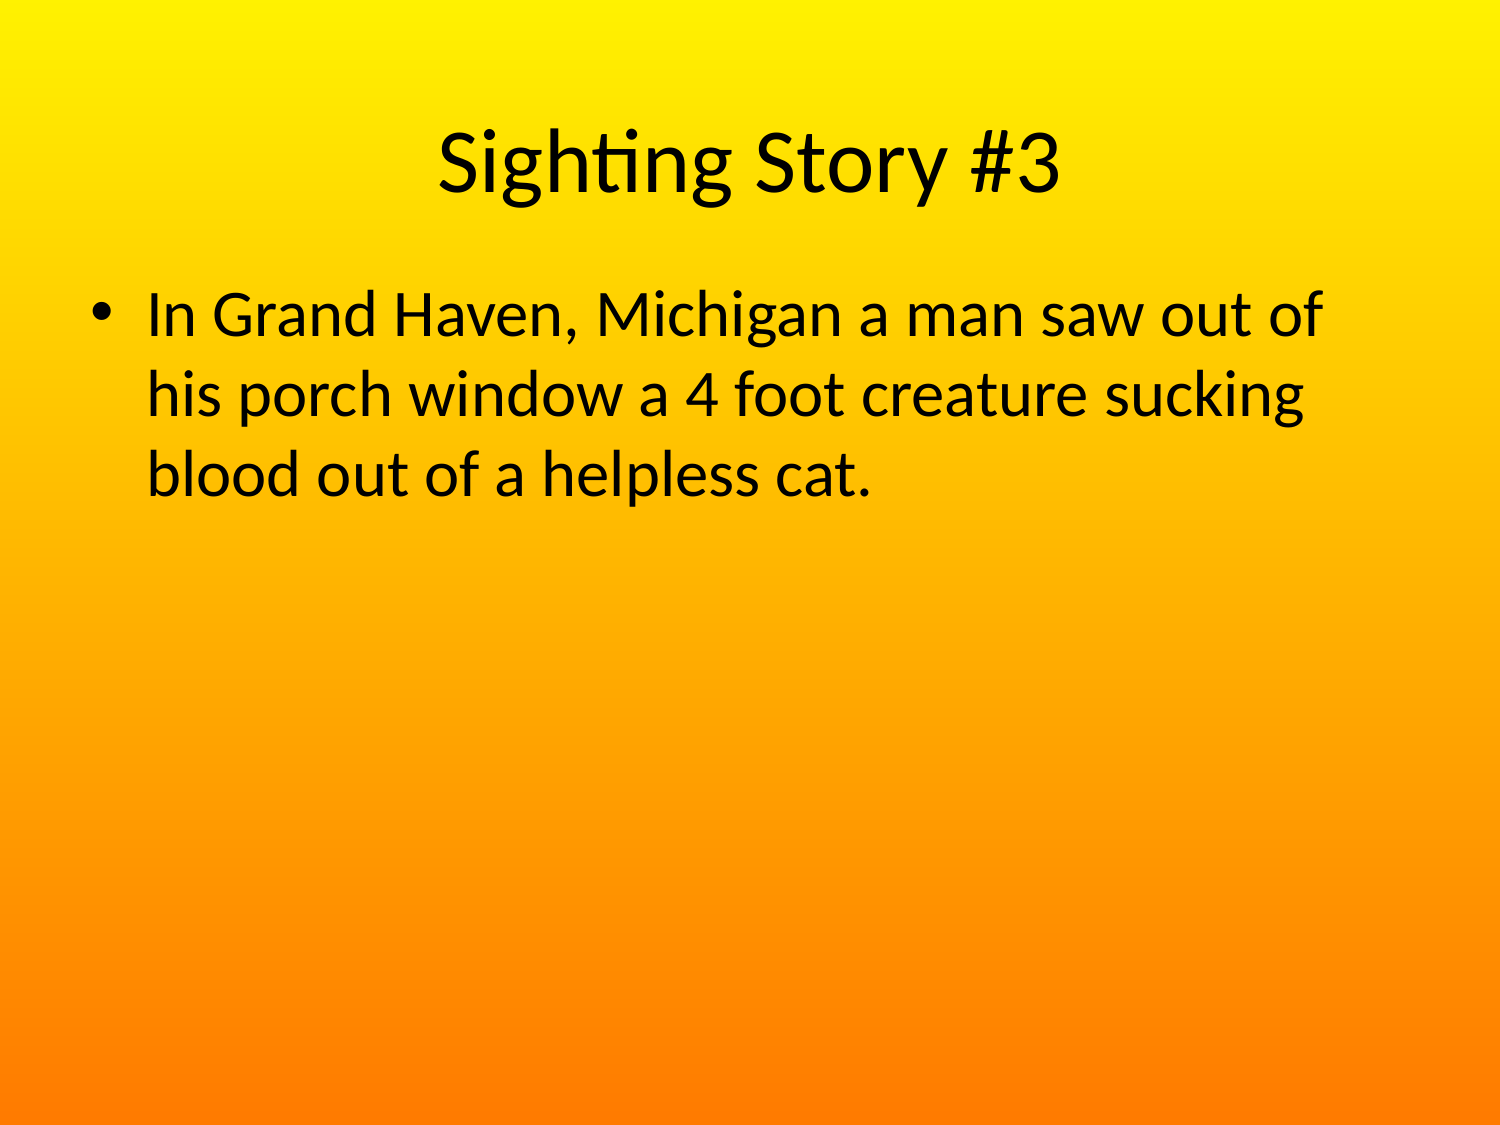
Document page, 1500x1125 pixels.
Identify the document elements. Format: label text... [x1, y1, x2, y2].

title Sighting Story #3 [75, 62, 1425, 250]
list In Grand Haven, Michigan a man saw out of his porch window a 4 foot creature sucking blood out of a helpless cat. [75, 262, 1425, 1005]
